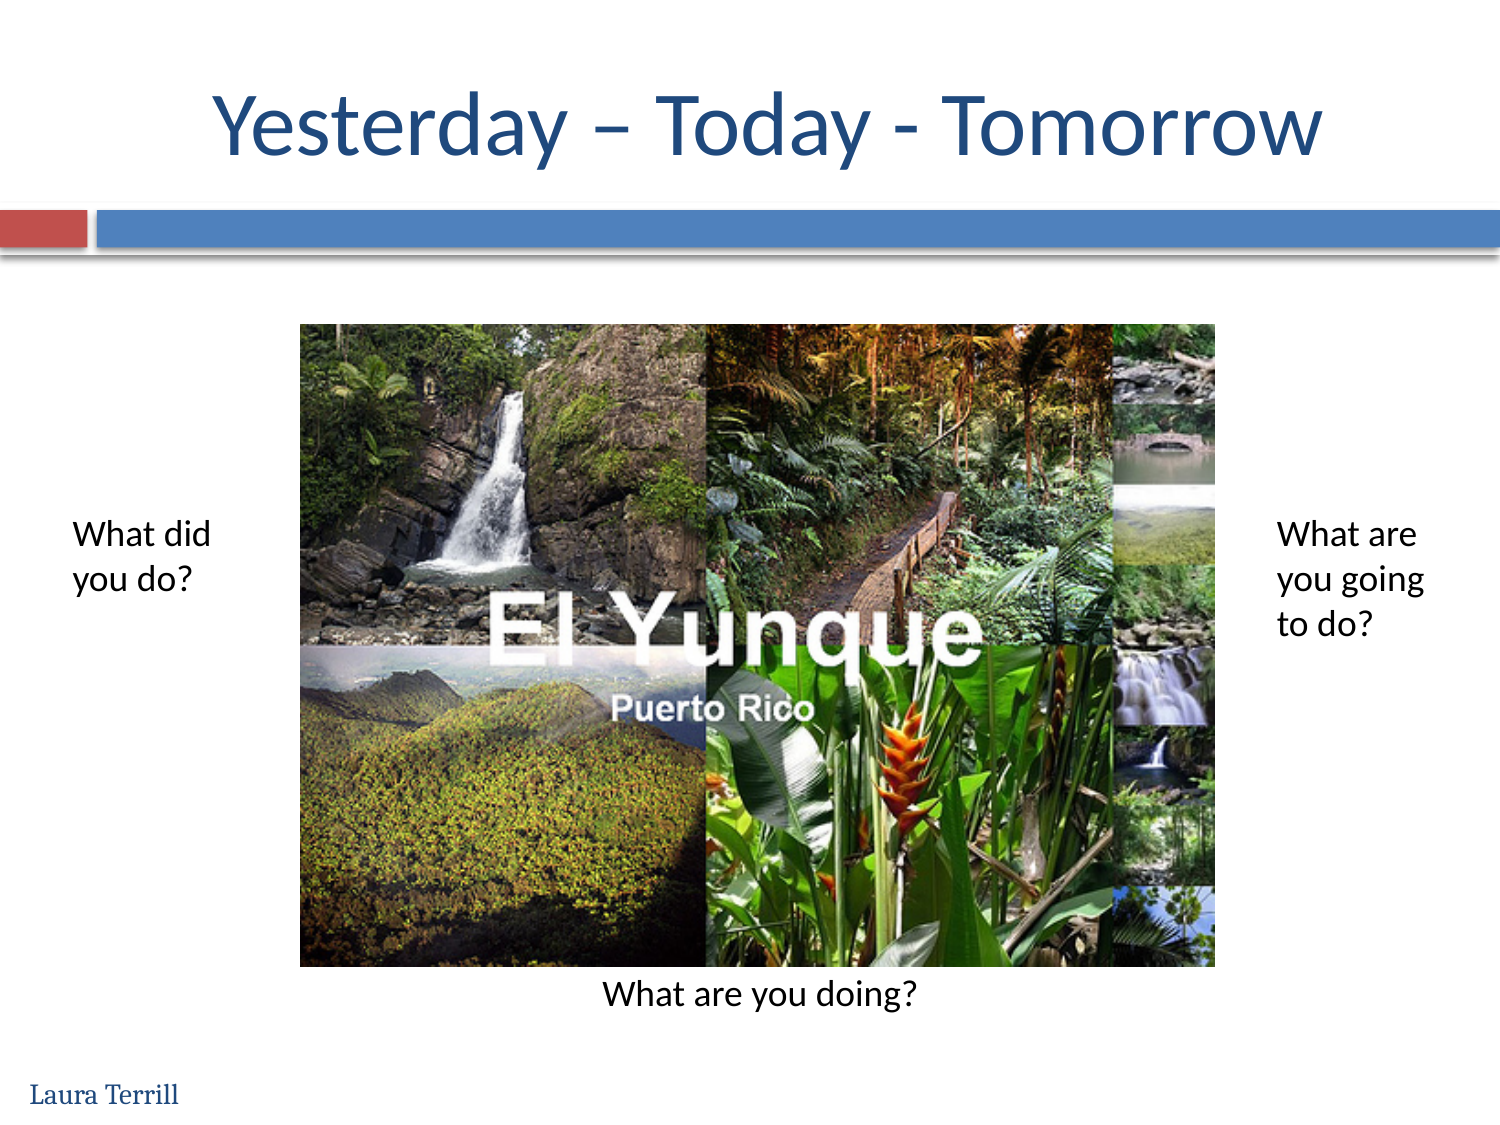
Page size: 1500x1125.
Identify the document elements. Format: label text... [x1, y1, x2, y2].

title Yesterday – Today - Tomorrow [99, 37, 1438, 200]
footer Laura Terrill [14, 1063, 904, 1124]
text_box What are you going to do? [1262, 501, 1441, 651]
text_box What did you do? [57, 501, 236, 606]
text_box What are you doing? [521, 979, 1009, 1022]
picture [299, 324, 1215, 968]
